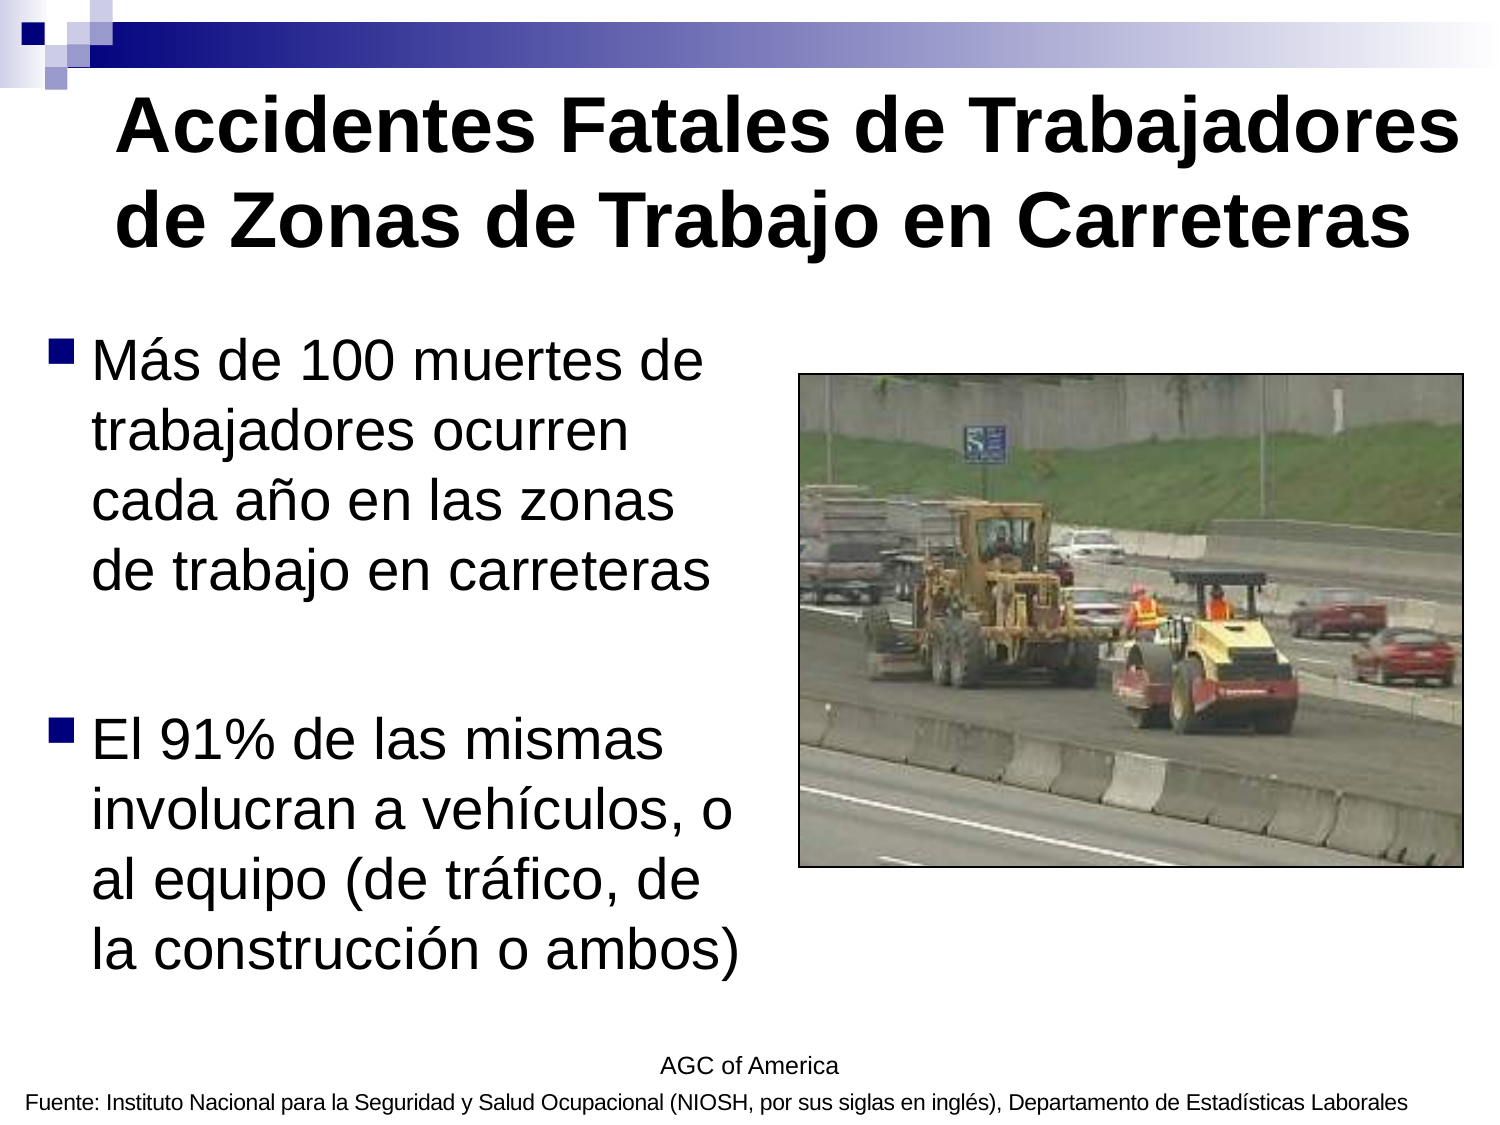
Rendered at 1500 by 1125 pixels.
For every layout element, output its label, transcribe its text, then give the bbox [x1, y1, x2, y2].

text_box Fuente: Instituto Nacional para la Seguridad y Salud Ocupacional (NIOSH, por sus siglas en inglés), Departamento de Estadísticas Laborales [24, 1087, 1463, 1125]
footer AGC of America [512, 1012, 988, 1088]
title Accidentes Fatales de Trabajadores de Zonas de Trabajo en Carreteras [99, 99, 1500, 238]
picture [799, 374, 1463, 867]
list Más de 100 muertes de trabajadores ocurren cada año en las zonas de trabajo en carreteras El 91% de las mismas involucran a vehículos, o al equipo (de tráfico, de la construcción o ambos) [30, 314, 768, 927]
